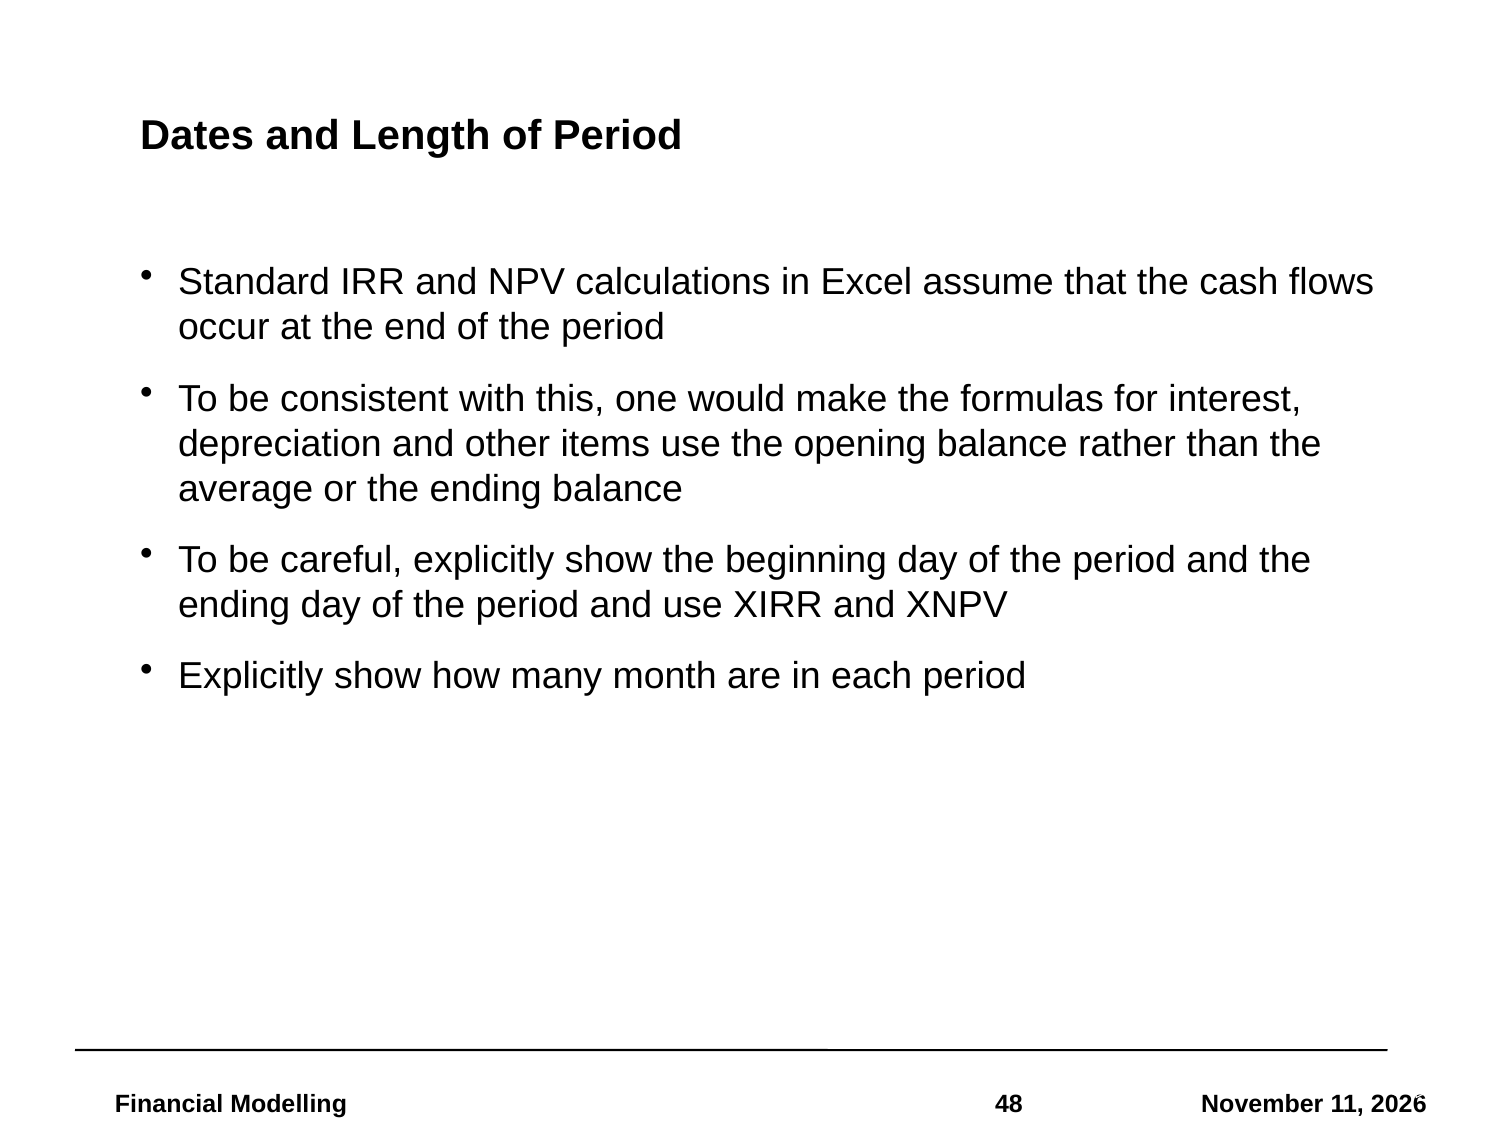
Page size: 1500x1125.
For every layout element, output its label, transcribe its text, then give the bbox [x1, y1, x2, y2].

title Dates and Length of Period [124, 99, 1413, 226]
list Standard IRR and NPV calculations in Excel assume that the cash flows occur at the end of the period To be consistent with this, one would make the formulas for interest, depreciation and other items use the opening balance rather than the average or the ending balance To be careful, explicitly show the beginning day of the period and the ending day of the period and use XIRR and XNPV Explicitly show how many month are in each period [124, 249, 1413, 1001]
